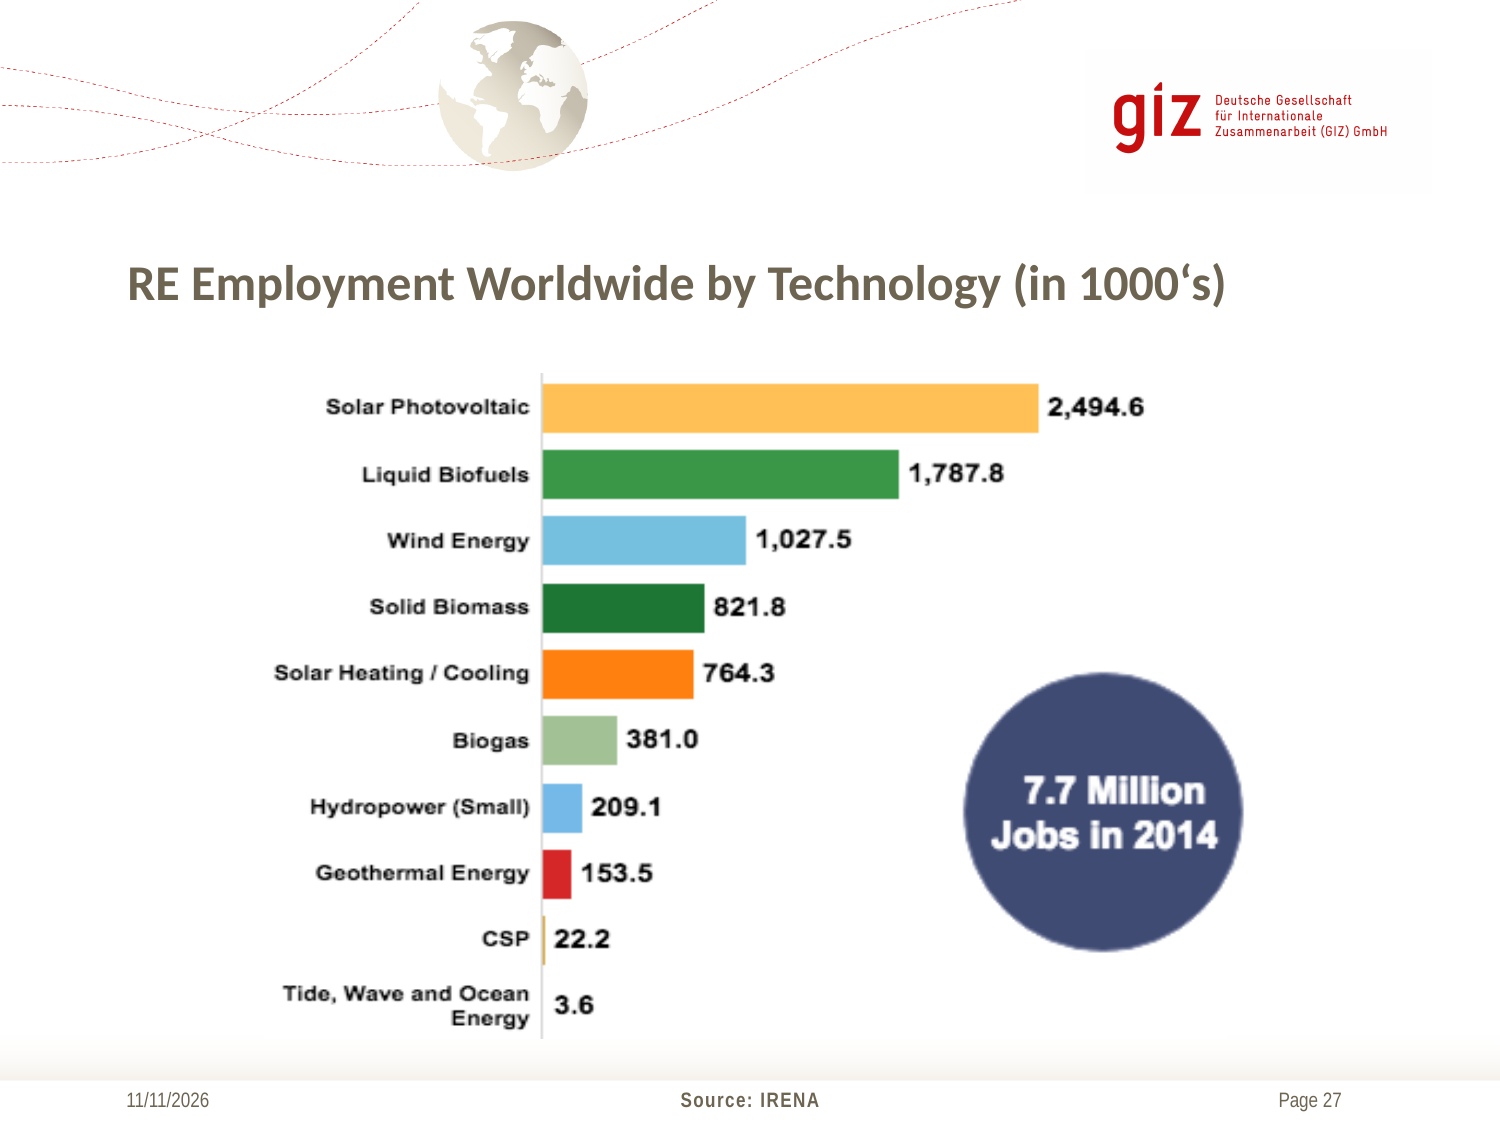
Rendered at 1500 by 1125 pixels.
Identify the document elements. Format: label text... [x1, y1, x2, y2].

title RE Employment Worldwide by Technology (in 1000‘s) [111, 243, 1389, 345]
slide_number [111, 1079, 325, 1121]
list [122, 373, 1369, 1039]
picture [0, 959, 1500, 1081]
picture [937, 646, 1270, 974]
picture [0, 0, 1500, 194]
footer Source: IRENA [469, 1079, 1031, 1121]
